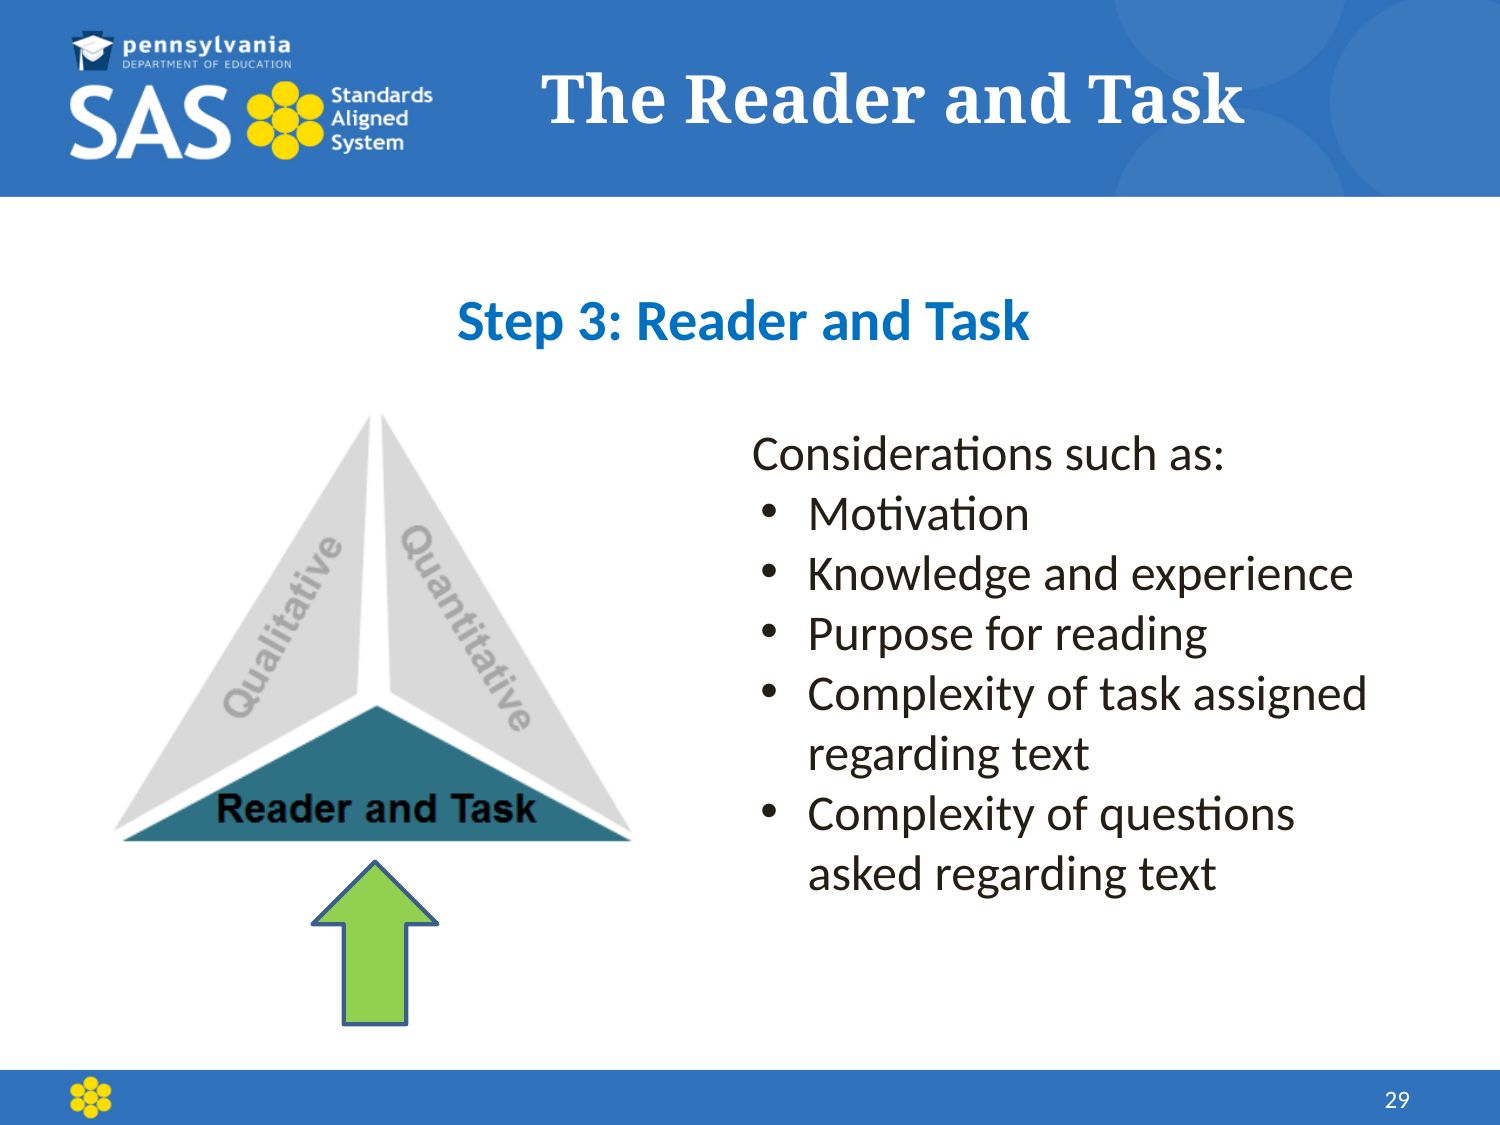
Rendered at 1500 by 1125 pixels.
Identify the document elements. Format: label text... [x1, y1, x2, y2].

text_box Considerations such as: Motivation Knowledge and experience Purpose for reading Complexity of task assigned regarding text Complexity of questions asked regarding text [737, 412, 1400, 958]
slide_number 29 [1247, 1072, 1425, 1125]
text_box The Reader and Task [512, 49, 1275, 145]
picture [0, 0, 1500, 1125]
text_box Step 3: Reader and Task [50, 275, 1438, 360]
text_box [310, 859, 440, 1027]
